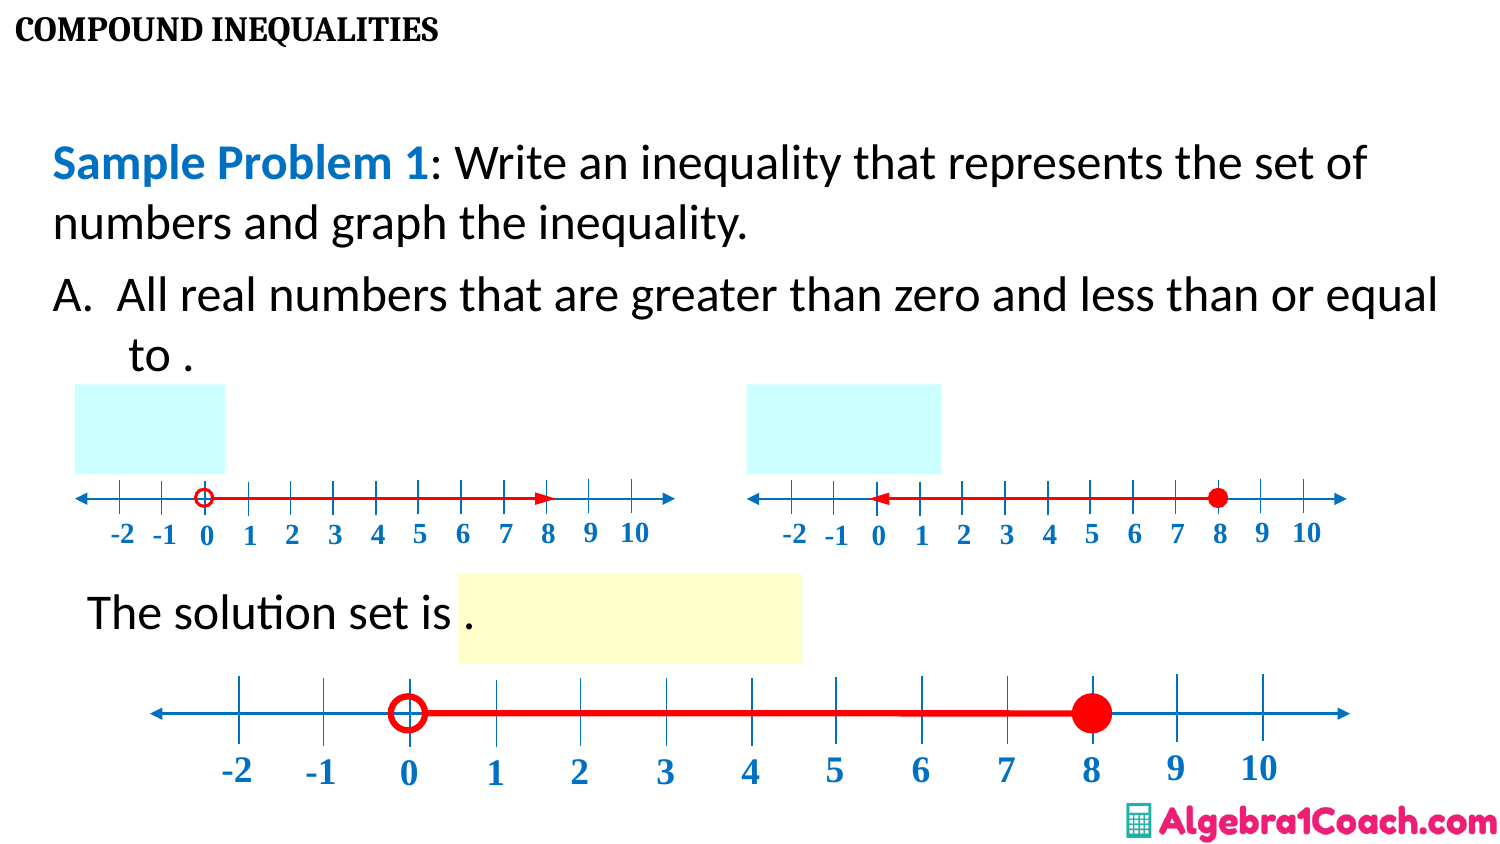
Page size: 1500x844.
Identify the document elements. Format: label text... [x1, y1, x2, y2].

picture [1109, 798, 1500, 844]
text_box [744, 382, 944, 476]
title COMPOUND INEQUALITIES [0, 0, 1350, 57]
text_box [149, 673, 1351, 785]
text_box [746, 478, 1347, 543]
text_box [74, 478, 676, 543]
text_box [455, 572, 804, 666]
text_box [73, 382, 227, 476]
